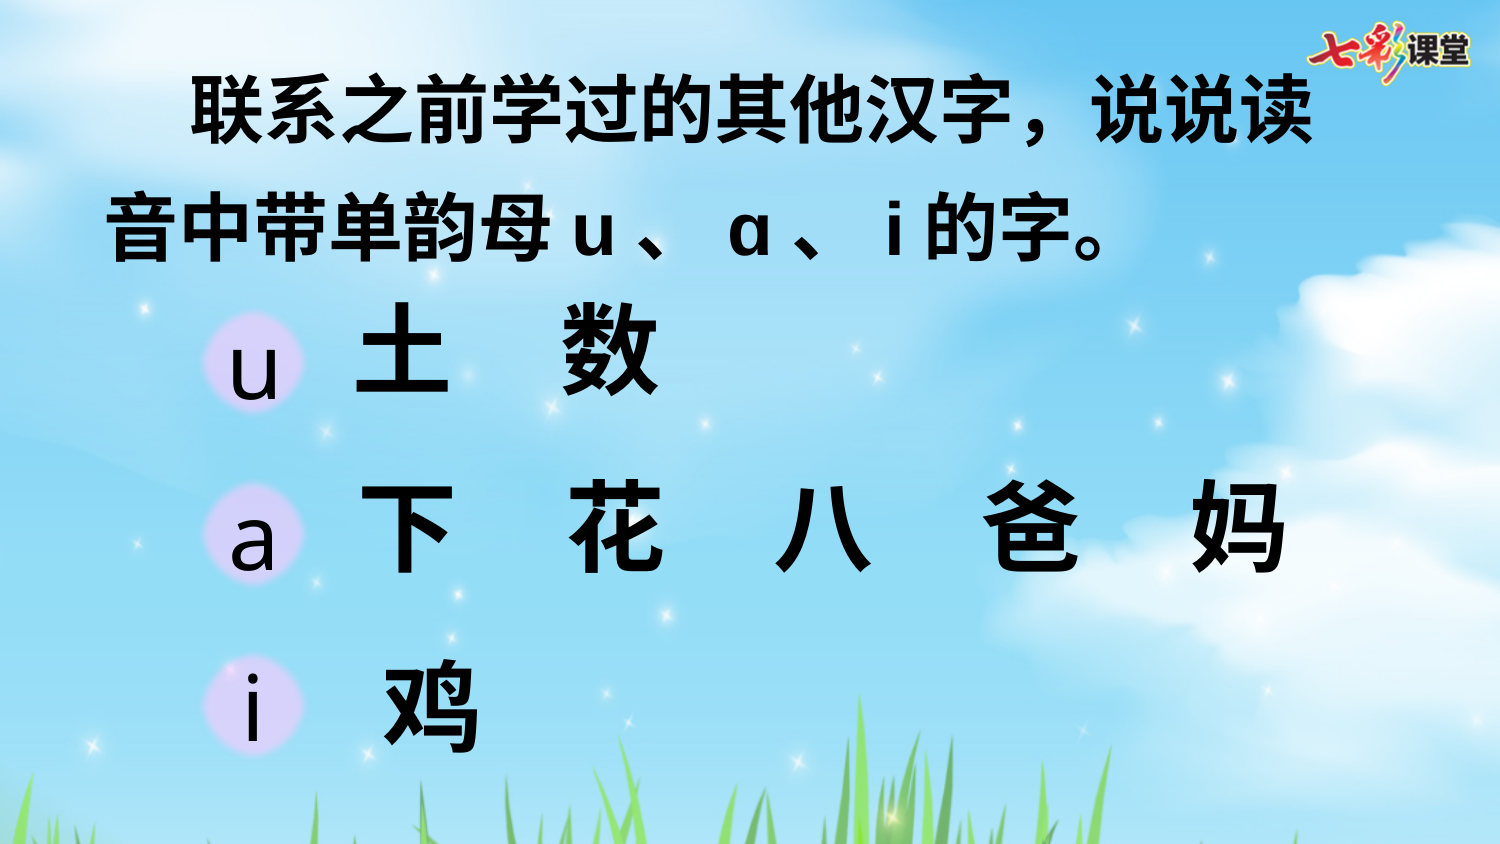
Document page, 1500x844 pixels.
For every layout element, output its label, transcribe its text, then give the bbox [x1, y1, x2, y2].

text_box 下 [342, 457, 473, 592]
text_box 土 [337, 280, 468, 415]
text_box 妈 [1174, 457, 1305, 592]
text_box 联系之前学过的其他汉字，说说读音中带单韵母u、ɑ、i的字。 [88, 28, 1376, 278]
text_box 八 [758, 457, 889, 592]
text_box 数 [545, 280, 676, 415]
text_box a [209, 489, 298, 579]
text_box u [209, 318, 298, 407]
text_box 花 [550, 457, 681, 592]
picture [0, 0, 1500, 844]
text_box 爸 [966, 457, 1097, 592]
text_box 鸡 [367, 637, 498, 772]
text_box i [209, 661, 298, 750]
